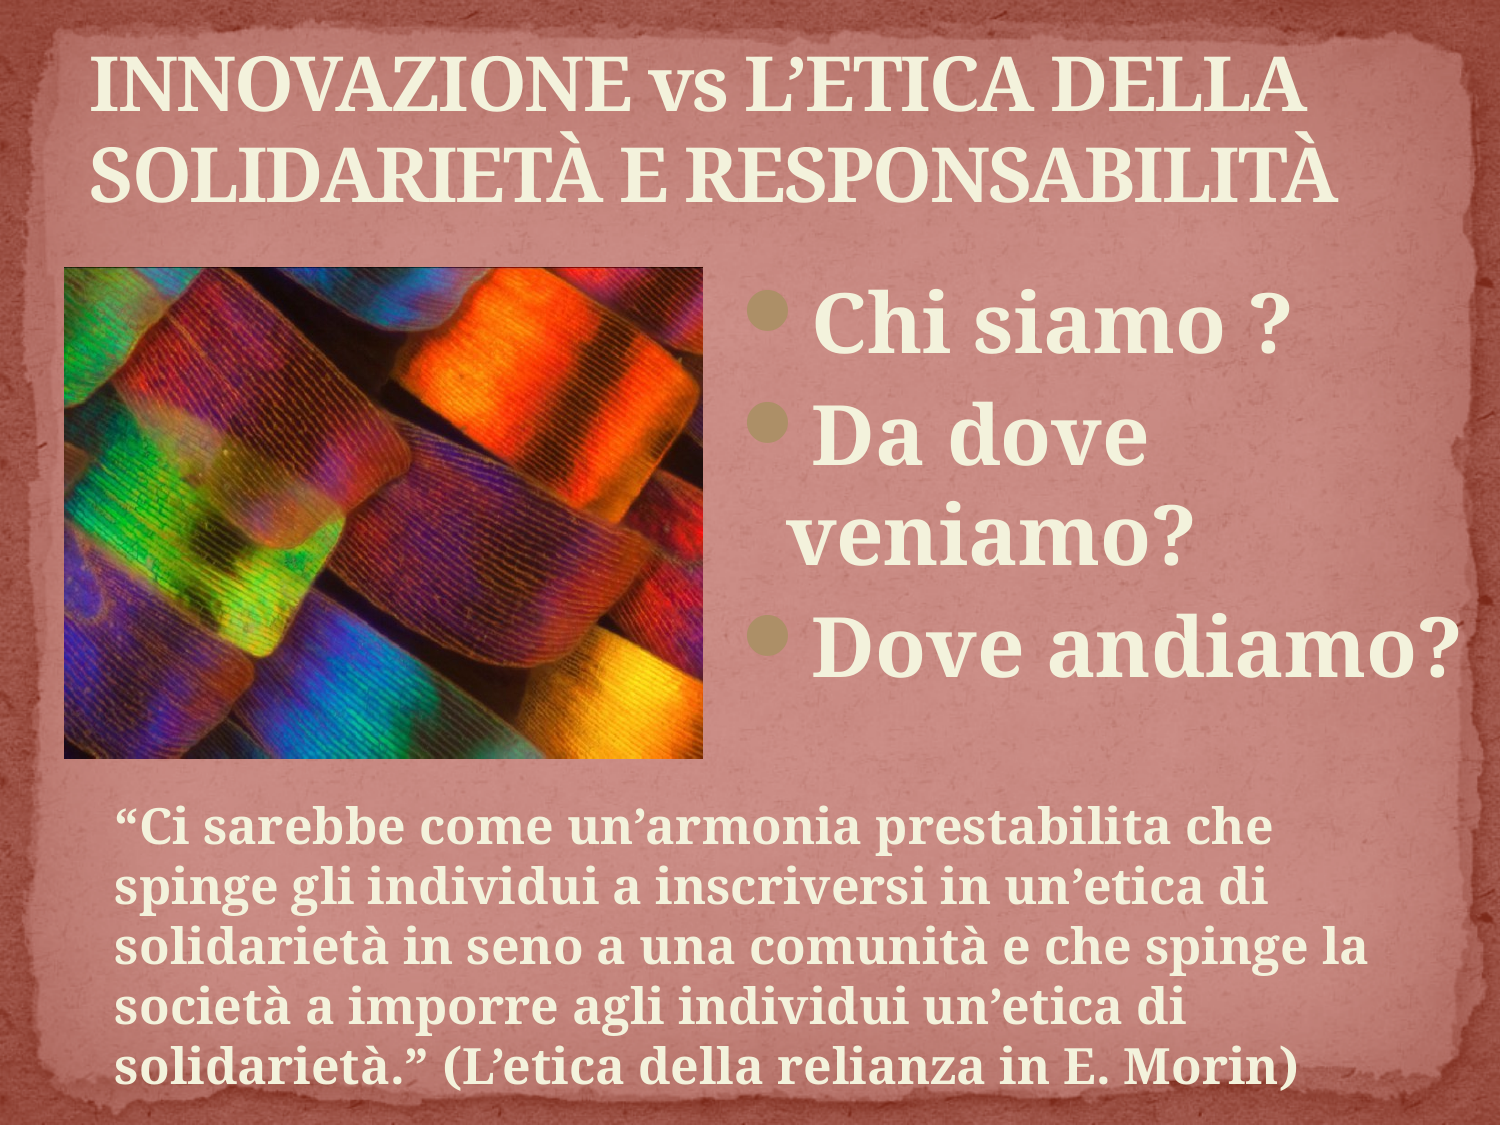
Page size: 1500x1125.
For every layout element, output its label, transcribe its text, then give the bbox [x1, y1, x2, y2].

picture [359, 683, 368, 691]
text_box “Ci sarebbe come un’armonia prestabilita che spinge gli individui a inscriversi in un’etica di solidarietà in seno a una comunità e che spinge la società a imporre agli individui un’etica di solidarietà.” (L’etica della relianza in E. Morin) [100, 786, 1412, 1102]
picture [388, 667, 398, 672]
picture [359, 701, 368, 708]
list Chi siamo ? Da dove veniamo? Dove andiamo? [726, 262, 1483, 1005]
picture [64, 267, 703, 760]
title INNOVAZIONE vs L’ETICA DELLA SOLIDARIETÀ E RESPONSABILITÀ [74, 24, 1425, 225]
picture [343, 729, 351, 738]
